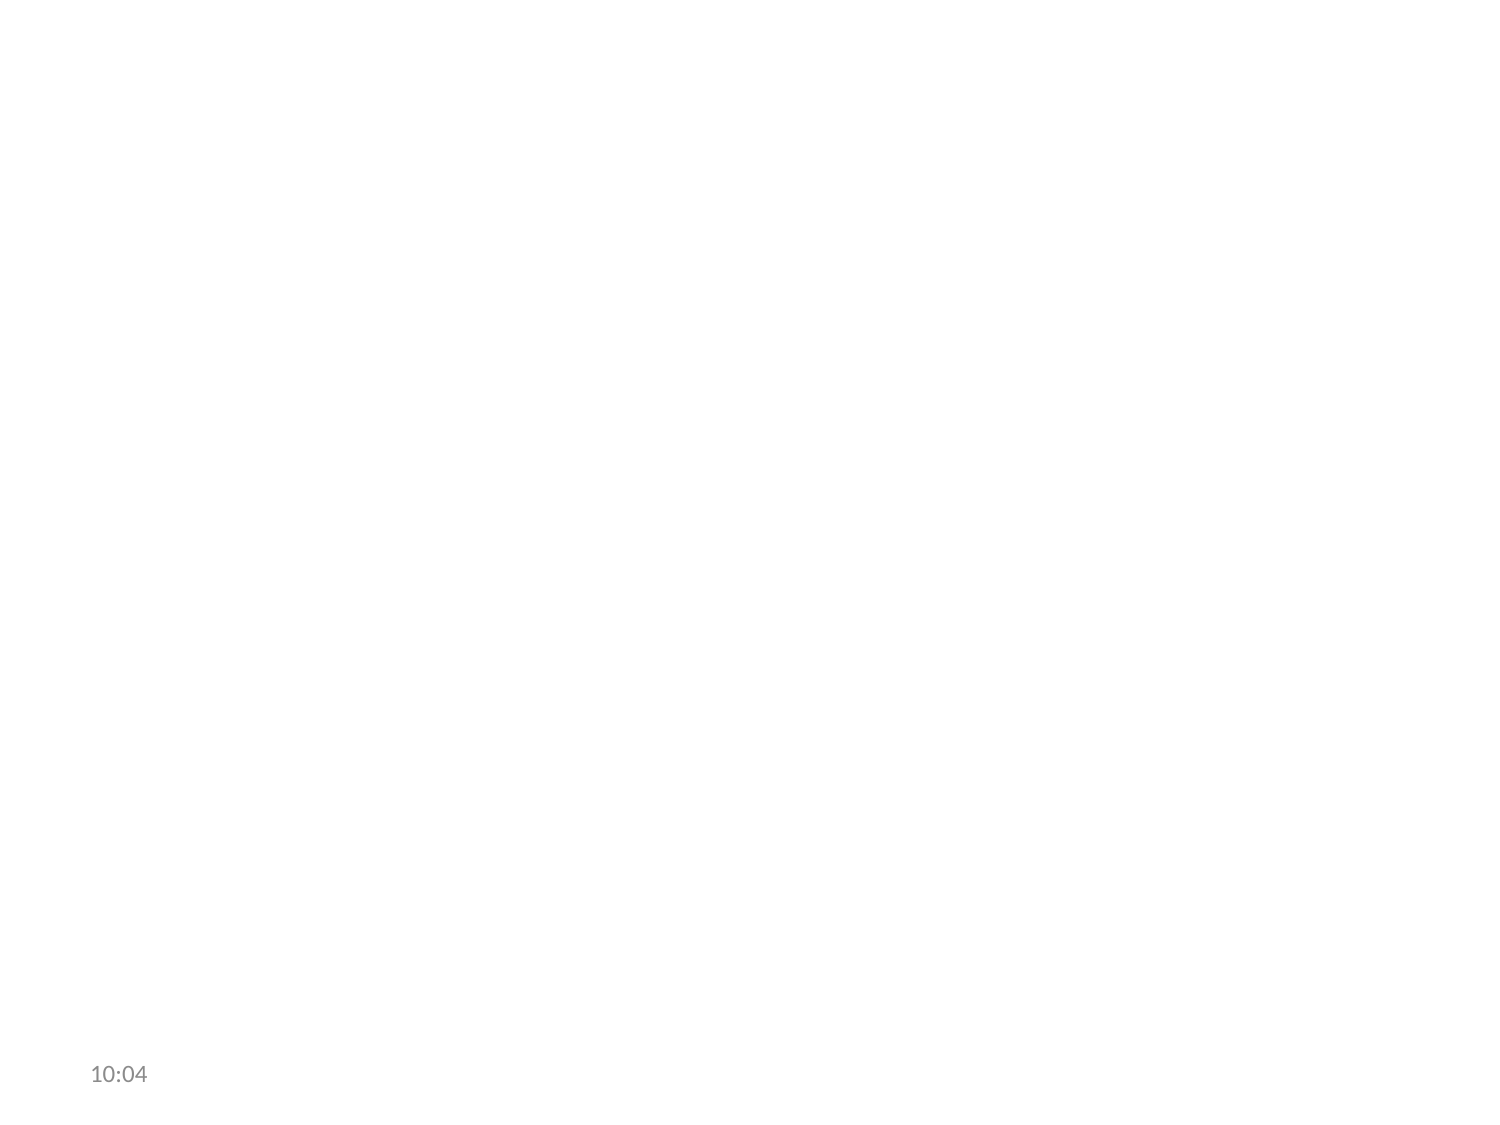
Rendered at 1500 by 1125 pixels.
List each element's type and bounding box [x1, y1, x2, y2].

slide_number [75, 1042, 425, 1103]
